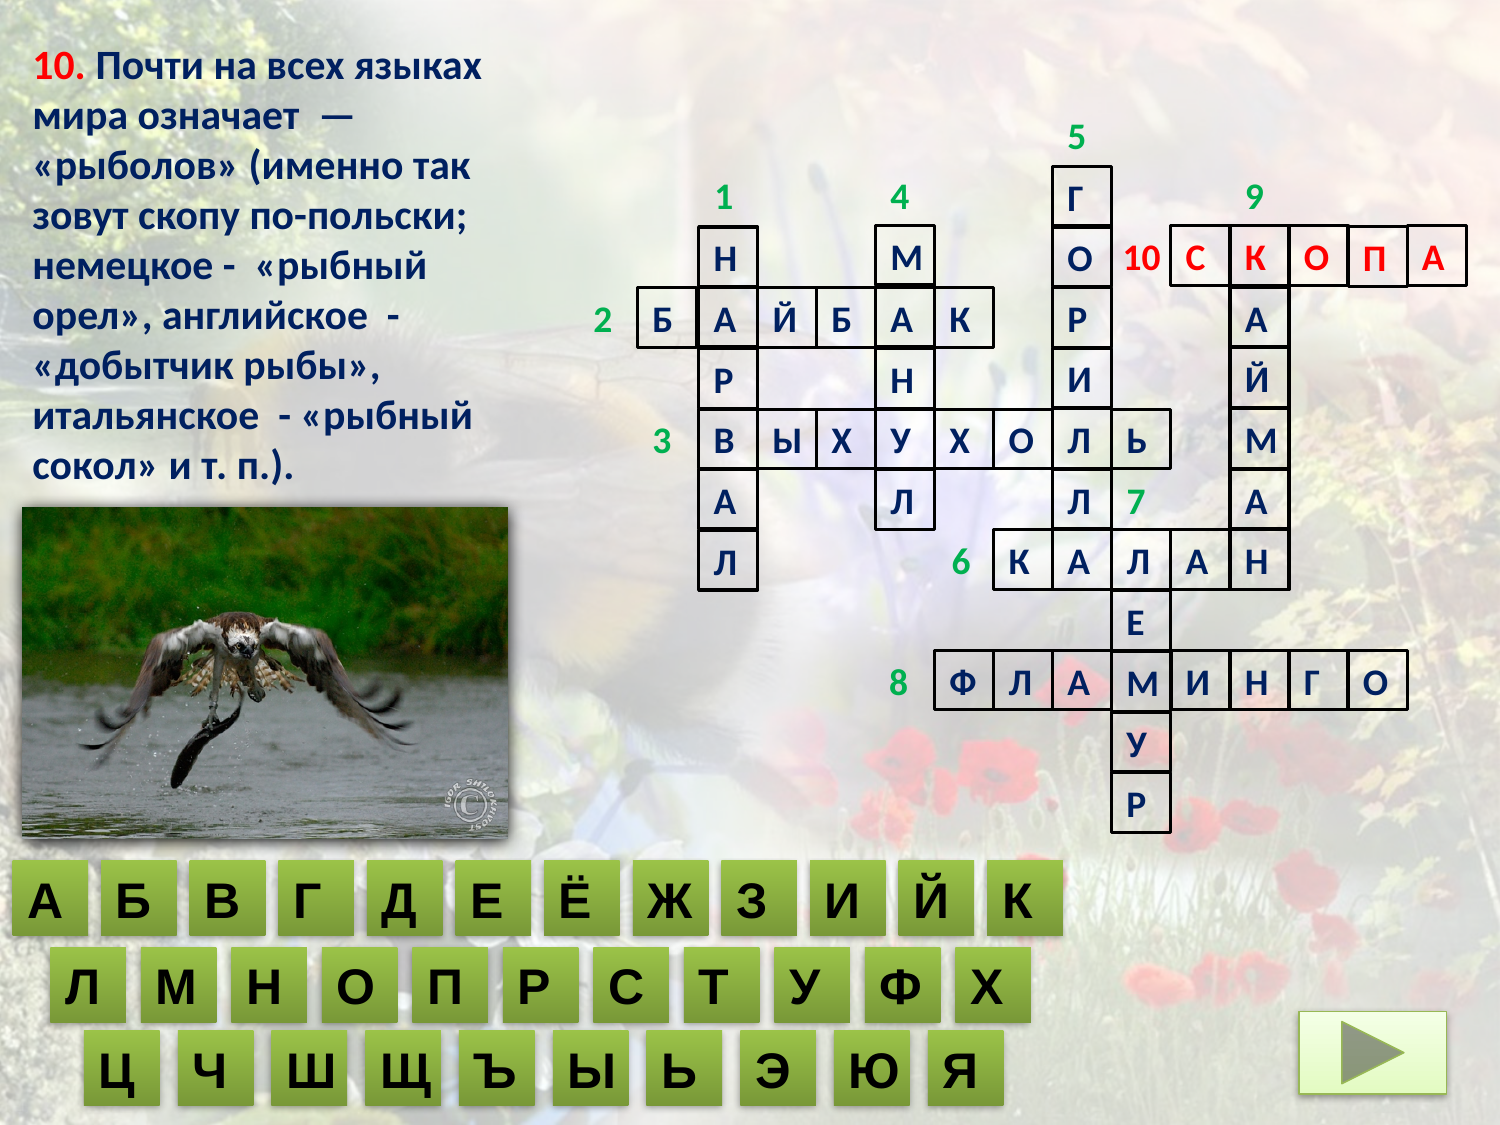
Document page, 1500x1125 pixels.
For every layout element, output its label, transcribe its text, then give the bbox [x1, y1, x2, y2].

text_box 1 [699, 164, 759, 225]
text_box И [1170, 650, 1230, 710]
text_box Й [1229, 347, 1289, 408]
text_box Щ [365, 1030, 441, 1106]
text_box А [1229, 469, 1289, 529]
text_box К [934, 287, 994, 348]
text_box Л [50, 947, 126, 1023]
text_box И [1052, 348, 1112, 408]
text_box Л [698, 530, 758, 590]
text_box А [1407, 225, 1467, 286]
text_box А [876, 287, 934, 347]
text_box Е [1111, 590, 1171, 651]
text_box А [698, 469, 758, 530]
text_box Ф [934, 650, 993, 710]
text_box О [321, 947, 398, 1023]
text_box Х [934, 409, 993, 469]
text_box О [1289, 225, 1349, 286]
text_box Р [698, 348, 758, 409]
text_box [1298, 1011, 1447, 1095]
text_box Х [955, 947, 1031, 1023]
text_box 5 [1052, 104, 1112, 165]
text_box Д [366, 860, 443, 936]
text_box Л [1052, 408, 1112, 469]
text_box Г [1289, 650, 1348, 710]
text_box Ы [552, 1030, 629, 1106]
text_box М [875, 225, 935, 286]
text_box О [993, 409, 1053, 469]
text_box У [876, 409, 934, 469]
text_box А [1229, 287, 1289, 347]
text_box Я [927, 1030, 1004, 1106]
text_box Ы [757, 409, 817, 469]
text_box В [698, 409, 757, 469]
text_box И [810, 860, 886, 936]
text_box Р [502, 947, 579, 1023]
text_box С [1184, 225, 1229, 286]
text_box Ь [646, 1030, 723, 1106]
text_box М [140, 947, 217, 1023]
text_box А [698, 287, 757, 348]
text_box А [1052, 530, 1112, 590]
text_box М [1229, 408, 1289, 469]
text_box Л [993, 650, 1053, 710]
text_box П [1348, 226, 1408, 287]
text_box Ё [544, 860, 620, 936]
text_box А [1053, 650, 1112, 710]
text_box Й [757, 287, 816, 348]
text_box А [1170, 529, 1230, 590]
text_box Ъ [458, 1030, 535, 1106]
text_box Н [1230, 650, 1289, 710]
text_box Н [698, 226, 758, 287]
text_box Г [1052, 166, 1112, 227]
text_box 8 [874, 650, 934, 710]
text_box 10. Почти на всех языках мира означает — «рыболов» (именно так зовут скопу по-польски; немецкое - «рыбный орел», английское - «добытчик рыбы», итальянское - «рыбный сокол» и т. п.). [17, 30, 532, 496]
text_box Х [817, 409, 876, 469]
text_box 10 [1107, 225, 1184, 286]
text_box Р [1111, 772, 1171, 833]
text_box Р [1052, 287, 1112, 348]
text_box Ж [632, 860, 709, 936]
text_box А [12, 860, 89, 936]
text_box Н [1230, 529, 1289, 590]
text_box Ь [1111, 409, 1171, 469]
text_box 2 [578, 287, 638, 347]
text_box Б [637, 287, 697, 348]
text_box 4 [875, 164, 935, 225]
text_box Т [683, 947, 760, 1023]
text_box С [593, 947, 669, 1023]
text_box Ю [833, 1030, 910, 1106]
text_box З [721, 860, 797, 936]
text_box 6 [936, 529, 996, 590]
text_box К [996, 529, 1052, 590]
text_box Г [278, 860, 354, 936]
text_box Э [740, 1030, 816, 1106]
text_box У [774, 947, 850, 1023]
text_box Л [1112, 530, 1170, 590]
text_box Щ [0, 0, 1500, 1125]
text_box Л [875, 469, 935, 530]
text_box П [412, 947, 488, 1023]
text_box Б [816, 287, 876, 348]
text_box Ф [864, 947, 941, 1023]
text_box К [1229, 225, 1289, 286]
text_box Й [898, 860, 975, 936]
text_box 7 [1111, 469, 1171, 530]
text_box 9 [1229, 164, 1289, 225]
text_box М [1111, 651, 1171, 712]
text_box Ш [271, 1030, 348, 1106]
text_box К [987, 860, 1063, 936]
text_box Б [101, 860, 177, 936]
text_box 3 [637, 409, 697, 469]
text_box Н [875, 348, 935, 409]
text_box Ч [177, 1030, 254, 1106]
text_box О [1052, 227, 1112, 287]
text_box Л [1052, 469, 1111, 530]
text_box В [189, 860, 266, 936]
text_box У [1111, 712, 1171, 772]
text_box Е [455, 860, 532, 936]
text_box Ц [83, 1030, 160, 1106]
text_box О [1348, 650, 1408, 710]
picture [22, 507, 509, 839]
text_box Н [231, 947, 307, 1023]
